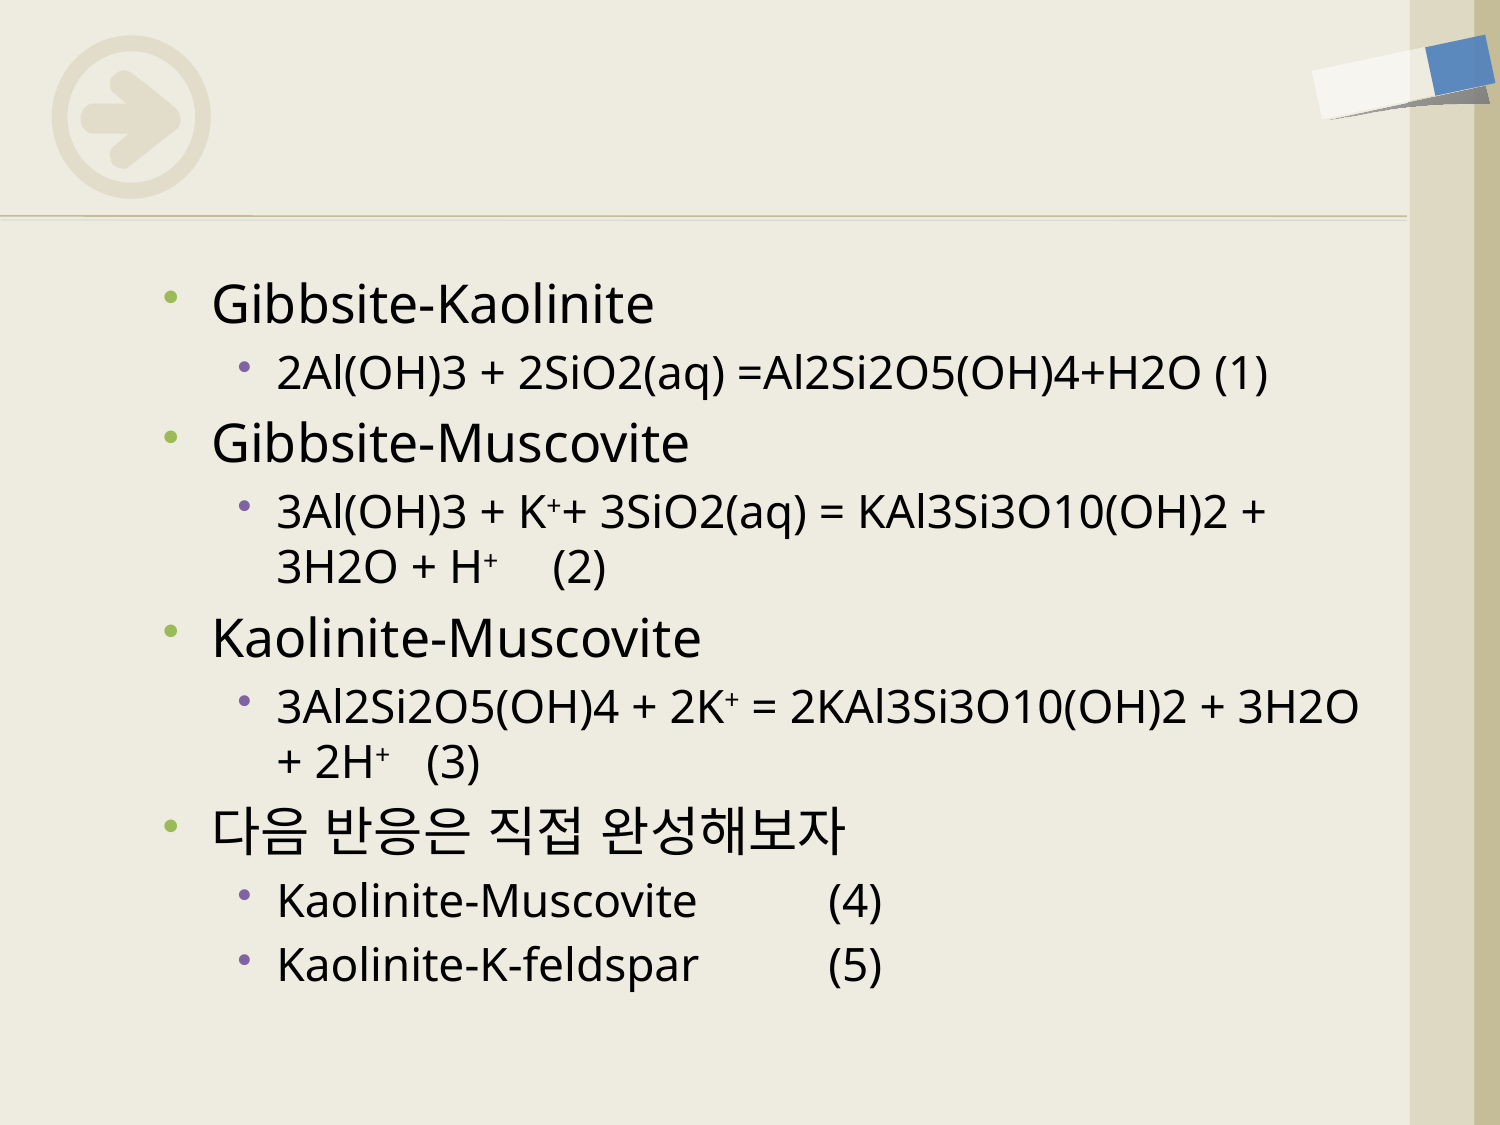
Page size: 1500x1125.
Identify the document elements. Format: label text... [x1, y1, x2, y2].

list Gibbsite-Kaolinite 2Al(OH)3 + 2SiO2(aq) =Al2Si2O5(OH)4+H2O (1) Gibbsite-Muscovite 3Al(OH)3 + K++ 3SiO2(aq) = KAl3Si3O10(OH)2 + 3H2O + H+ (2) Kaolinite-Muscovite 3Al2Si2O5(OH)4 + 2K+ = 2KAl3Si3O10(OH)2 + 3H2O + 2H+ (3) 다음 반응은 직접 완성해보자 Kaolinite-Muscovite (4) Kaolinite-K-feldspar (5) [75, 262, 1406, 1005]
